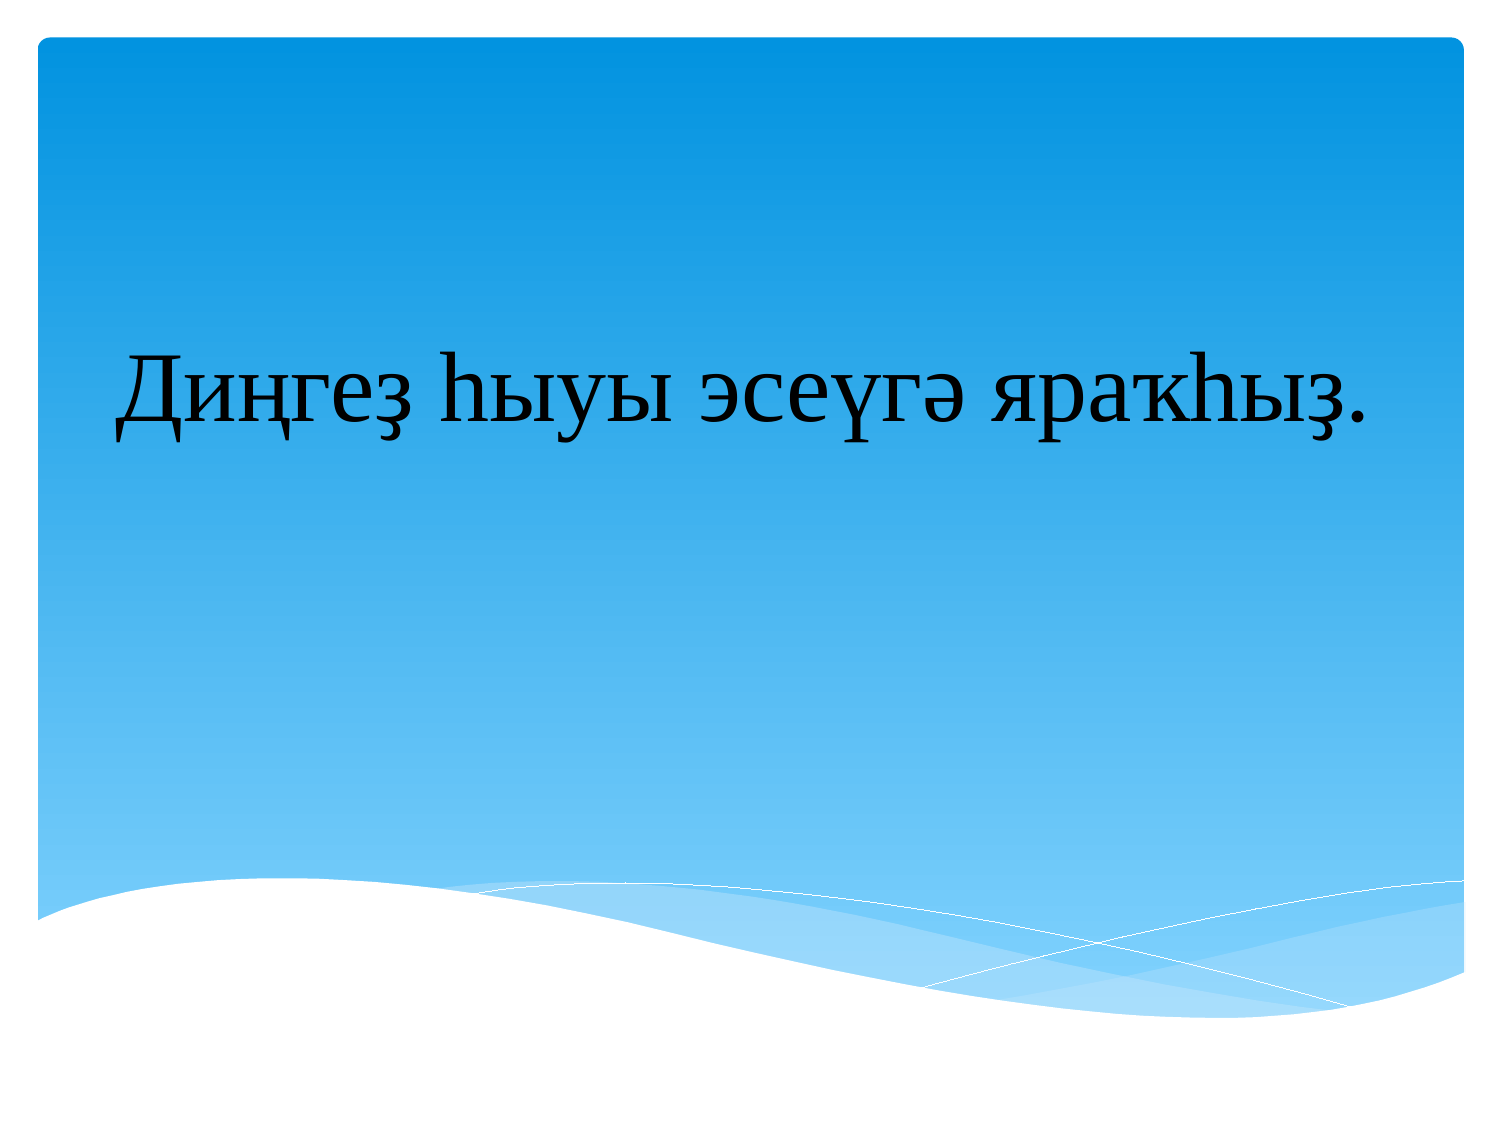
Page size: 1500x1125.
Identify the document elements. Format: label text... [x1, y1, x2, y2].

subtitle Диңгеҙ һыуы эсеүгә яраҡһыҙ. [53, 243, 1436, 1000]
